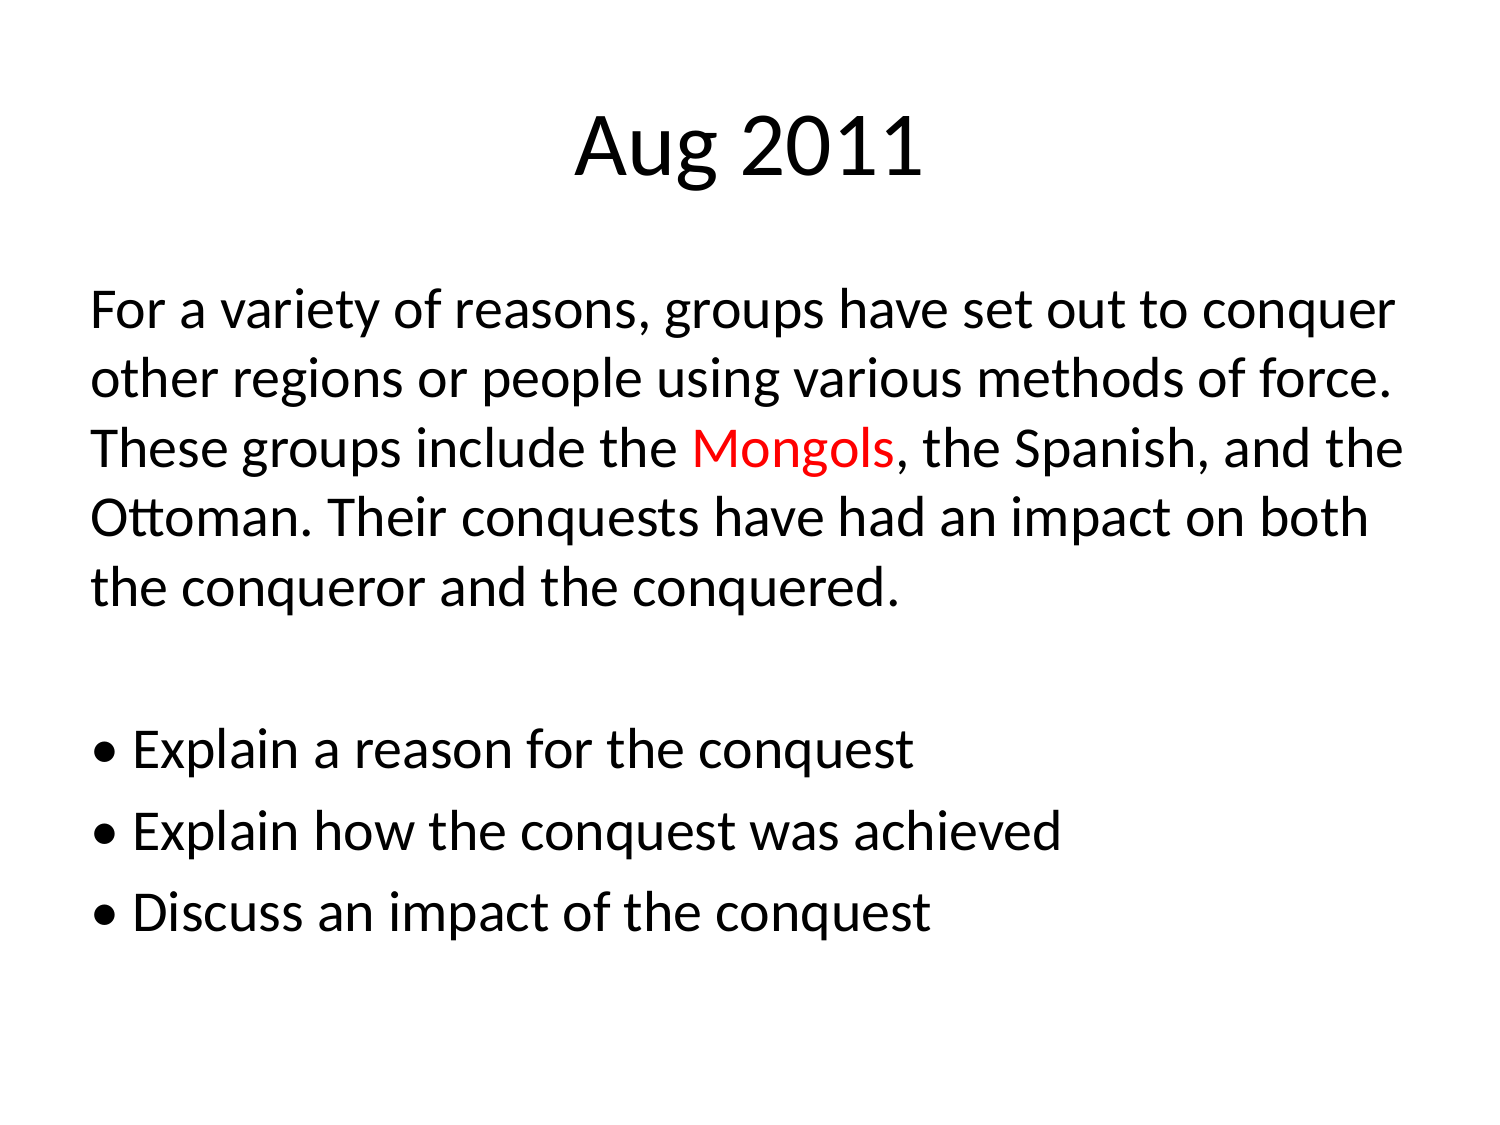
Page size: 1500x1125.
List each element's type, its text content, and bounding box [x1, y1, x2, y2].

list For a variety of reasons, groups have set out to conquer other regions or people using various methods of force. These groups include the Mongols, the Spanish, and the Ottoman. Their conquests have had an impact on both the conqueror and the conquered. • Explain a reason for the conquest • Explain how the conquest was achieved • Discuss an impact of the conquest [75, 262, 1425, 1005]
title Aug 2011 [75, 45, 1425, 233]
